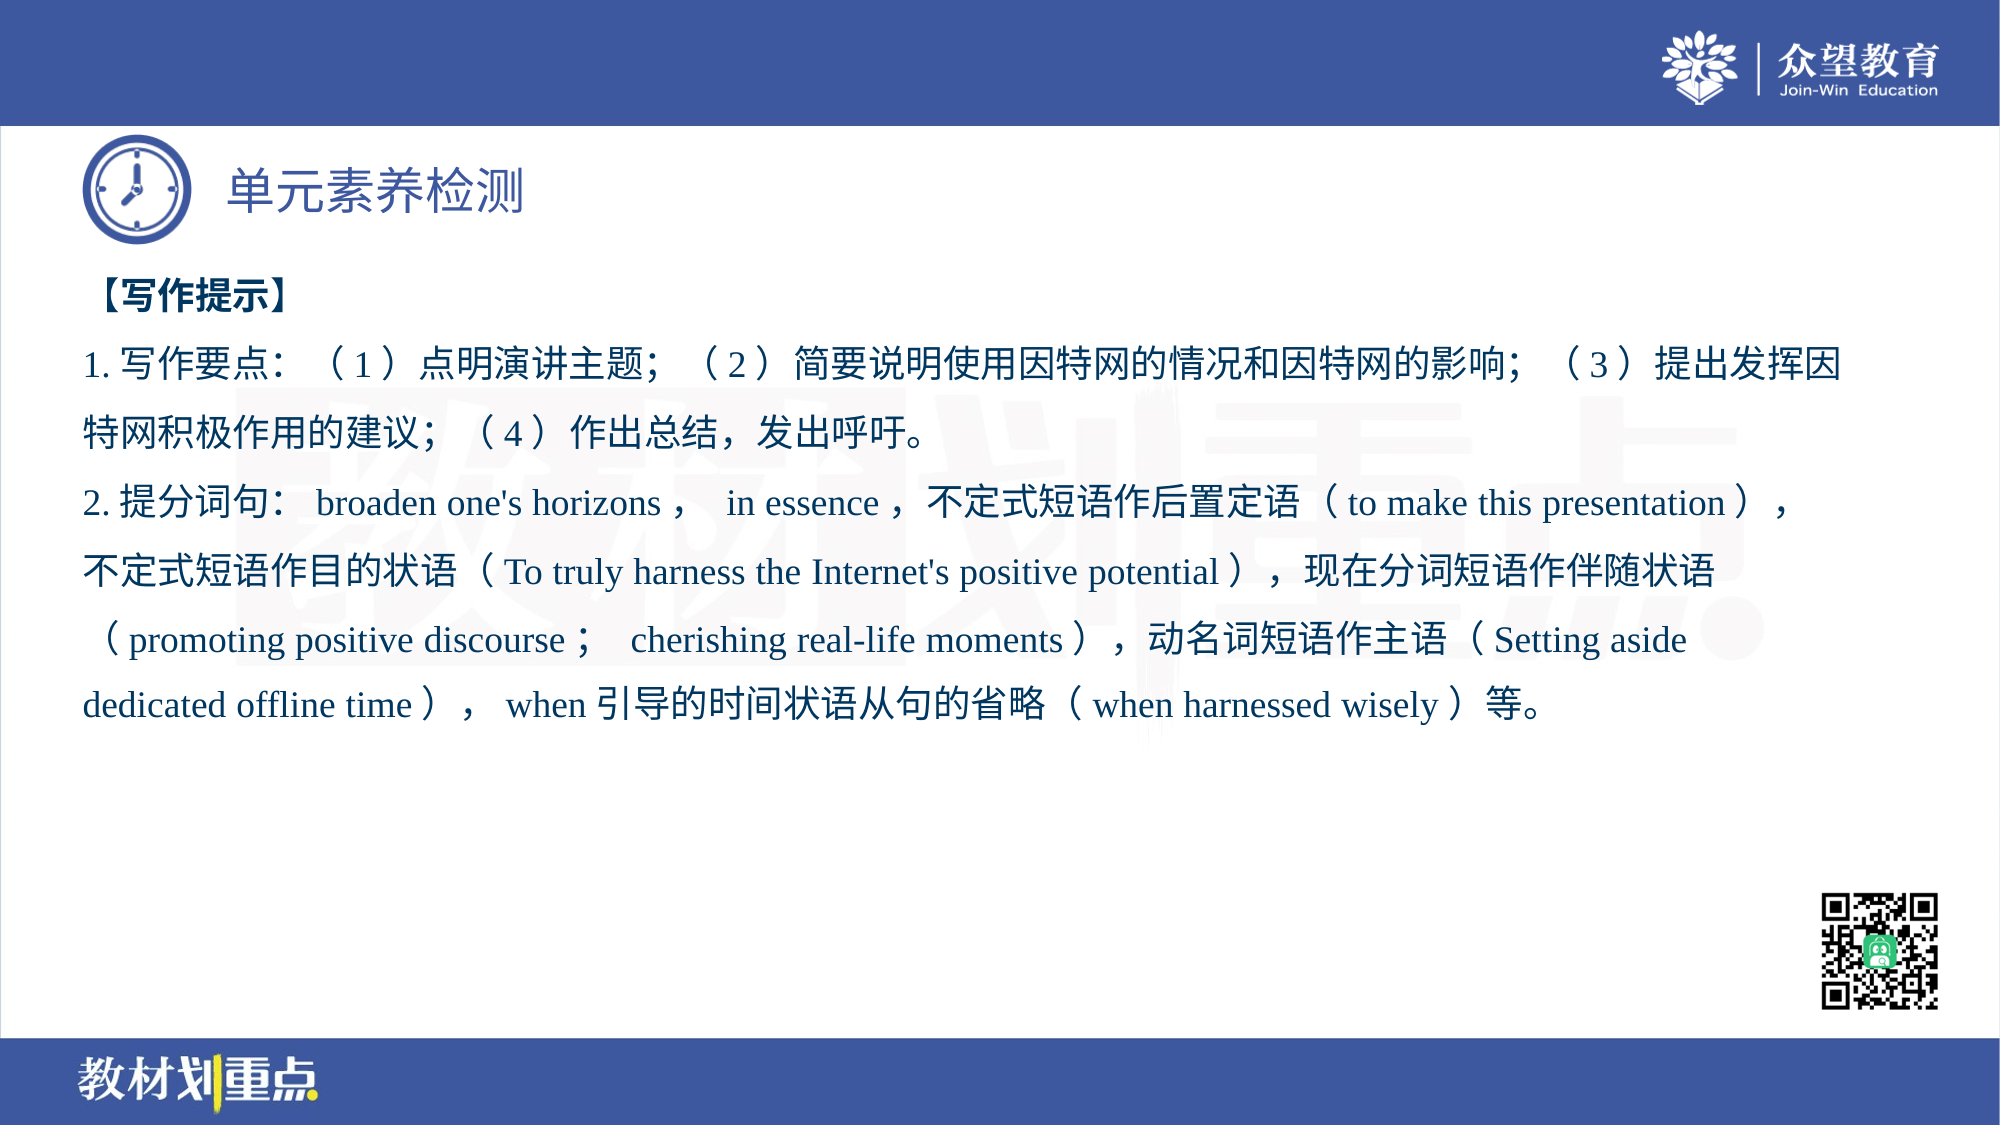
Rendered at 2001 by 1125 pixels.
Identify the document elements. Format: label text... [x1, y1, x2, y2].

picture [0, 0, 2000, 1125]
text_box 【写作提示】 1.写作要点：（1）点明演讲主题；（2）简要说明使用因特网的情况和因特网的影响；（3）提出发挥因 特网积极作用的建议；（4）作出总结，发出呼吁。 2.提分词句：broaden one's horizons， in essence，不定式短语作后置定语（to make this presentation）， 不定式短语作目的状语（To truly harness the Internet's positive potential），现在分词短语作伴随状语 （promoting positive discourse； cherishing real-life moments），动名词短语作主语（Setting aside dedicated offline time），when引导的时间状语从句的省略（when harnessed wisely）等。 [82, 247, 1817, 718]
